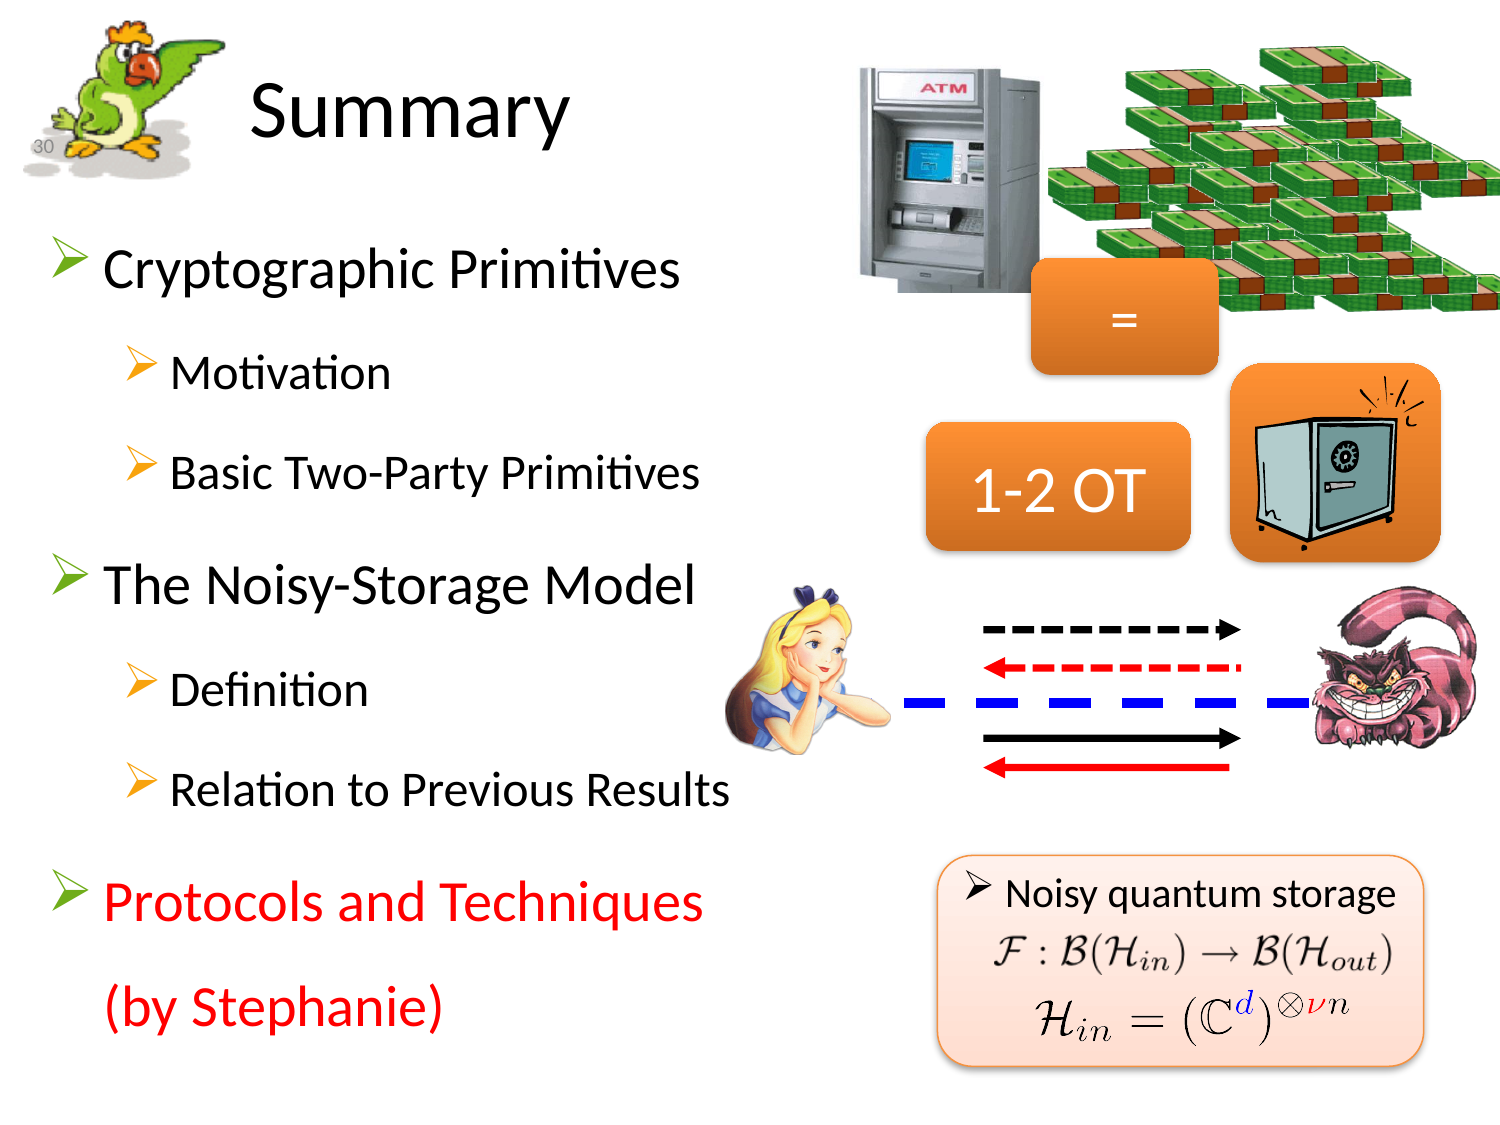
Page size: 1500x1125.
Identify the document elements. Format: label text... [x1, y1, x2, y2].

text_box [937, 855, 1424, 1067]
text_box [1230, 363, 1442, 563]
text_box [1030, 46, 1500, 313]
title Summary [234, 46, 1029, 164]
text_box = [1031, 319, 1219, 375]
text_box 1-2 OT [925, 421, 1192, 551]
text_box [983, 761, 1230, 774]
picture [725, 585, 891, 755]
list Cryptographic Primitives Motivation Basic Two-Party Primitives The Noisy-Storage Model Definition Relation to Previous Results Protocols and Techniques (by Stephanie) [32, 187, 821, 1090]
picture [23, 0, 226, 200]
text_box [1225, 623, 1242, 636]
text_box [983, 732, 1242, 745]
picture [843, 58, 1049, 294]
text_box [983, 661, 1000, 675]
picture [1311, 585, 1477, 751]
